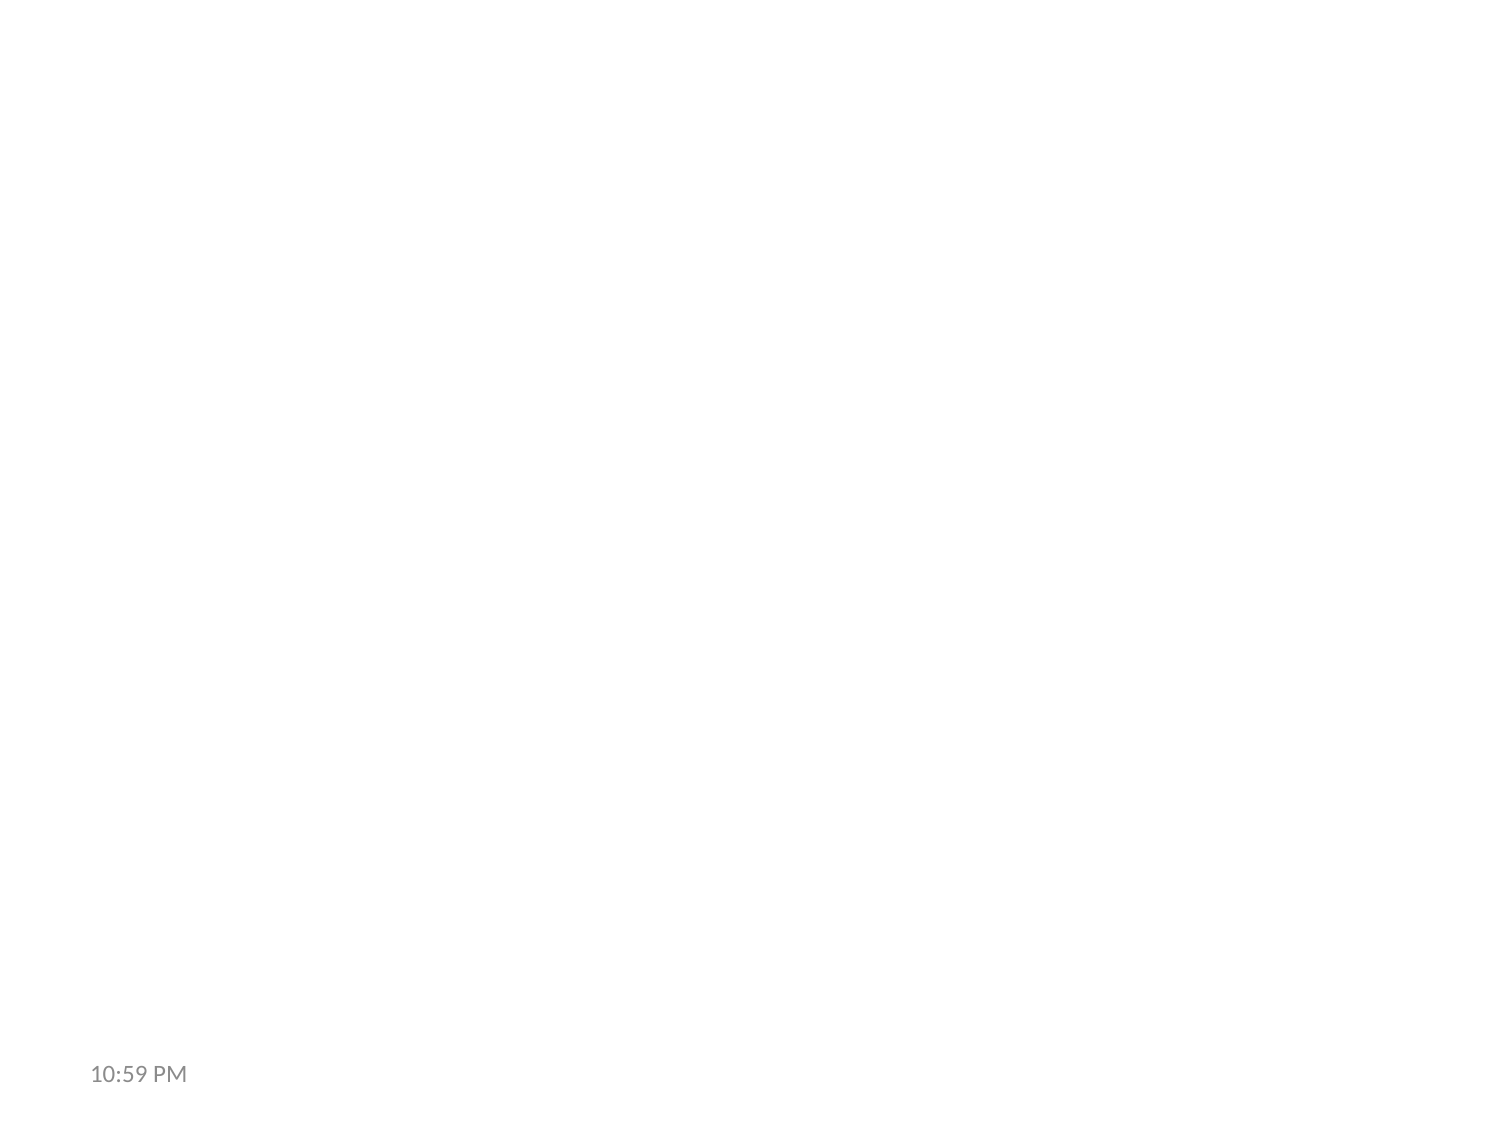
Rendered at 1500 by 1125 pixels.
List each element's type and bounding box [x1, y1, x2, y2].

slide_number [75, 1042, 425, 1103]
